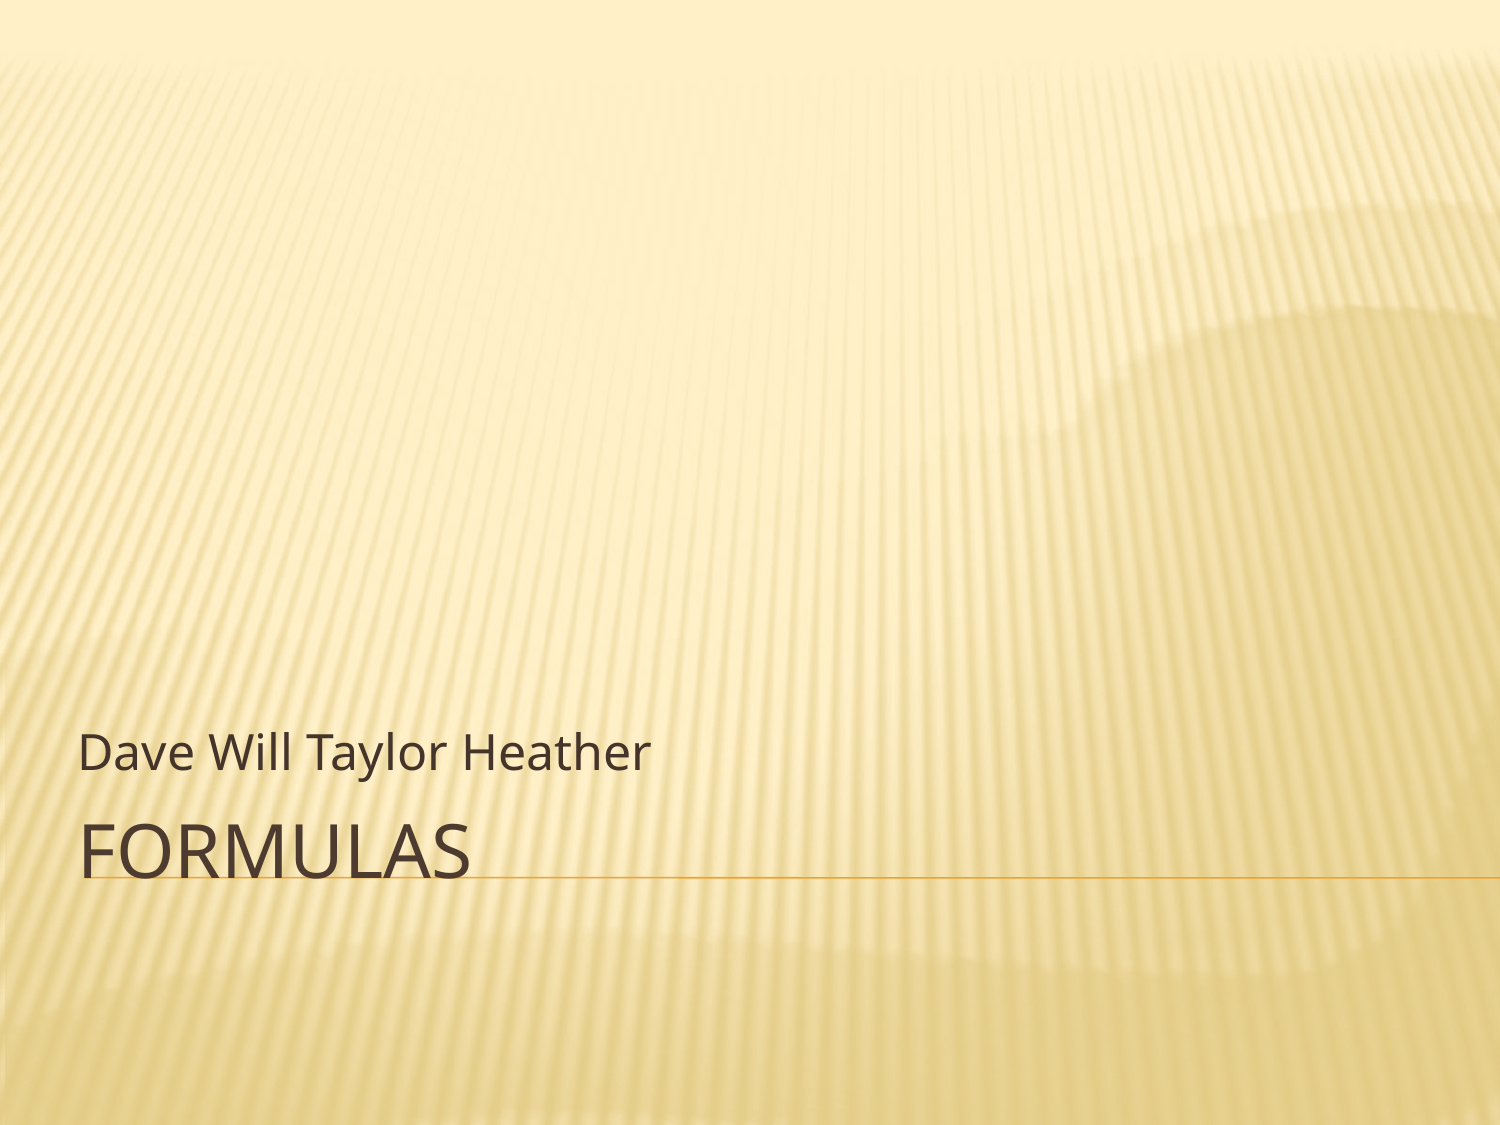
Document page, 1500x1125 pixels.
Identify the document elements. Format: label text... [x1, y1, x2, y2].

subtitle Dave Will Taylor Heather [62, 637, 1450, 788]
title Formulas [62, 796, 1450, 997]
